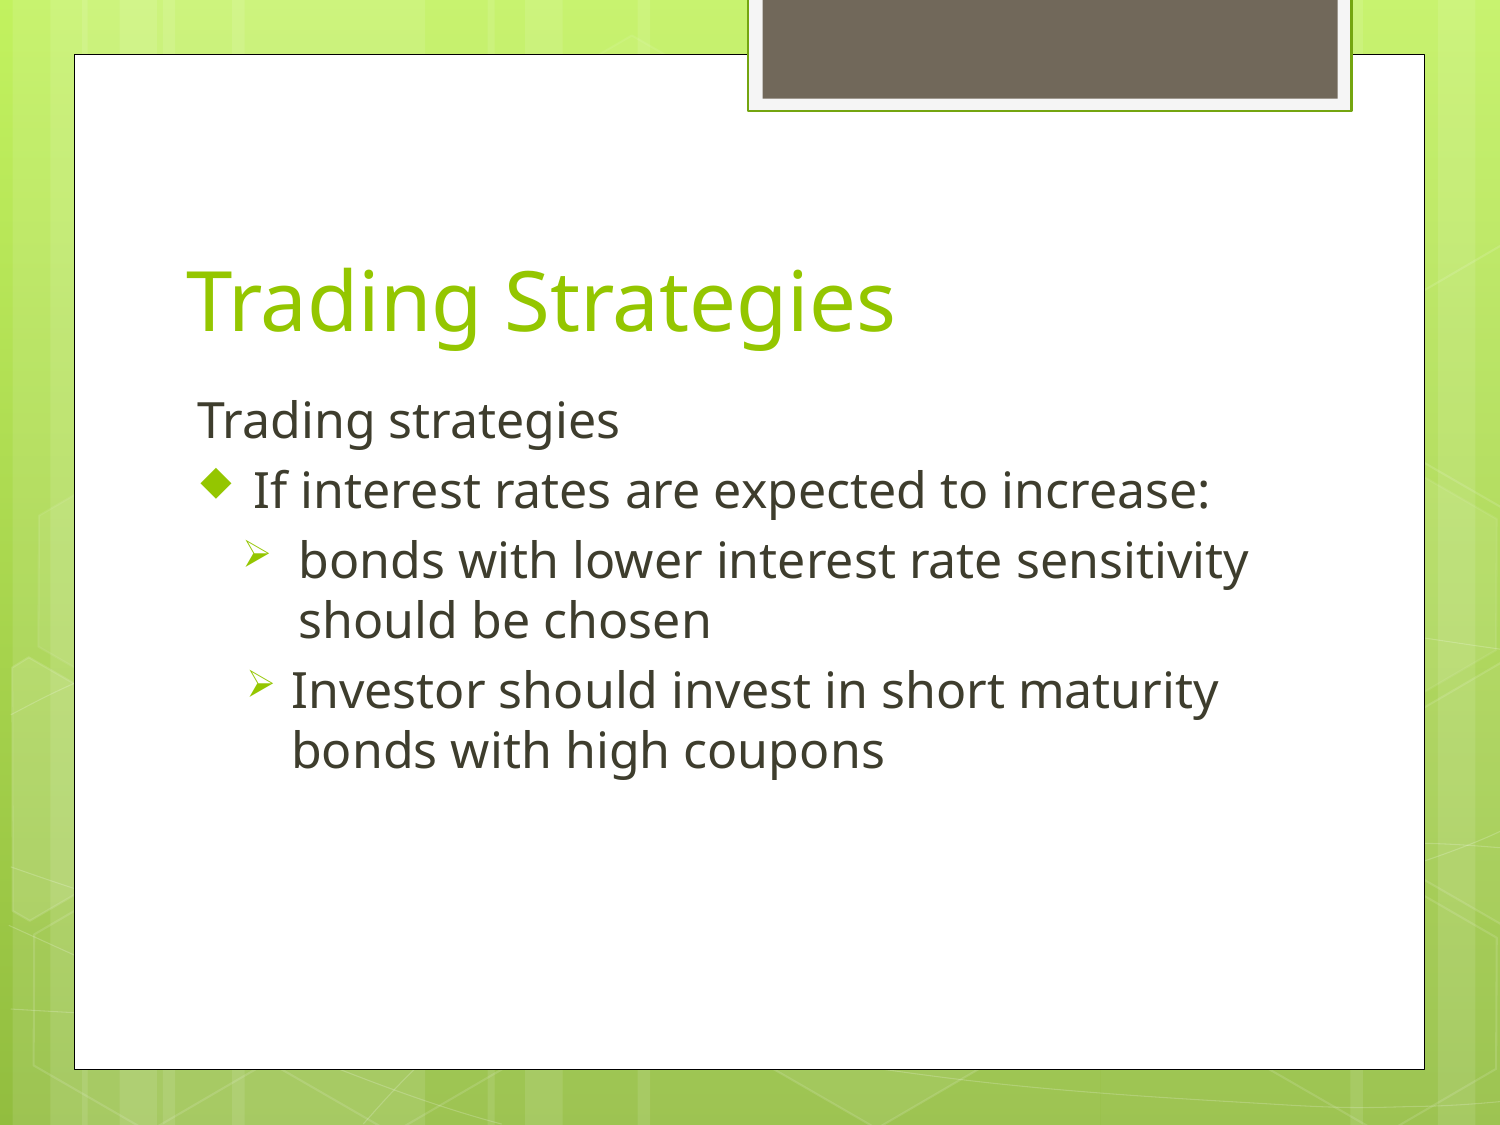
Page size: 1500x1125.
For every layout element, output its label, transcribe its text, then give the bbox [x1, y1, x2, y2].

list Trading strategies If interest rates are expected to increase: bonds with lower interest rate sensitivity should be chosen Investor should invest in short maturity bonds with high coupons [171, 381, 1283, 957]
title Trading Strategies [171, 168, 1324, 357]
